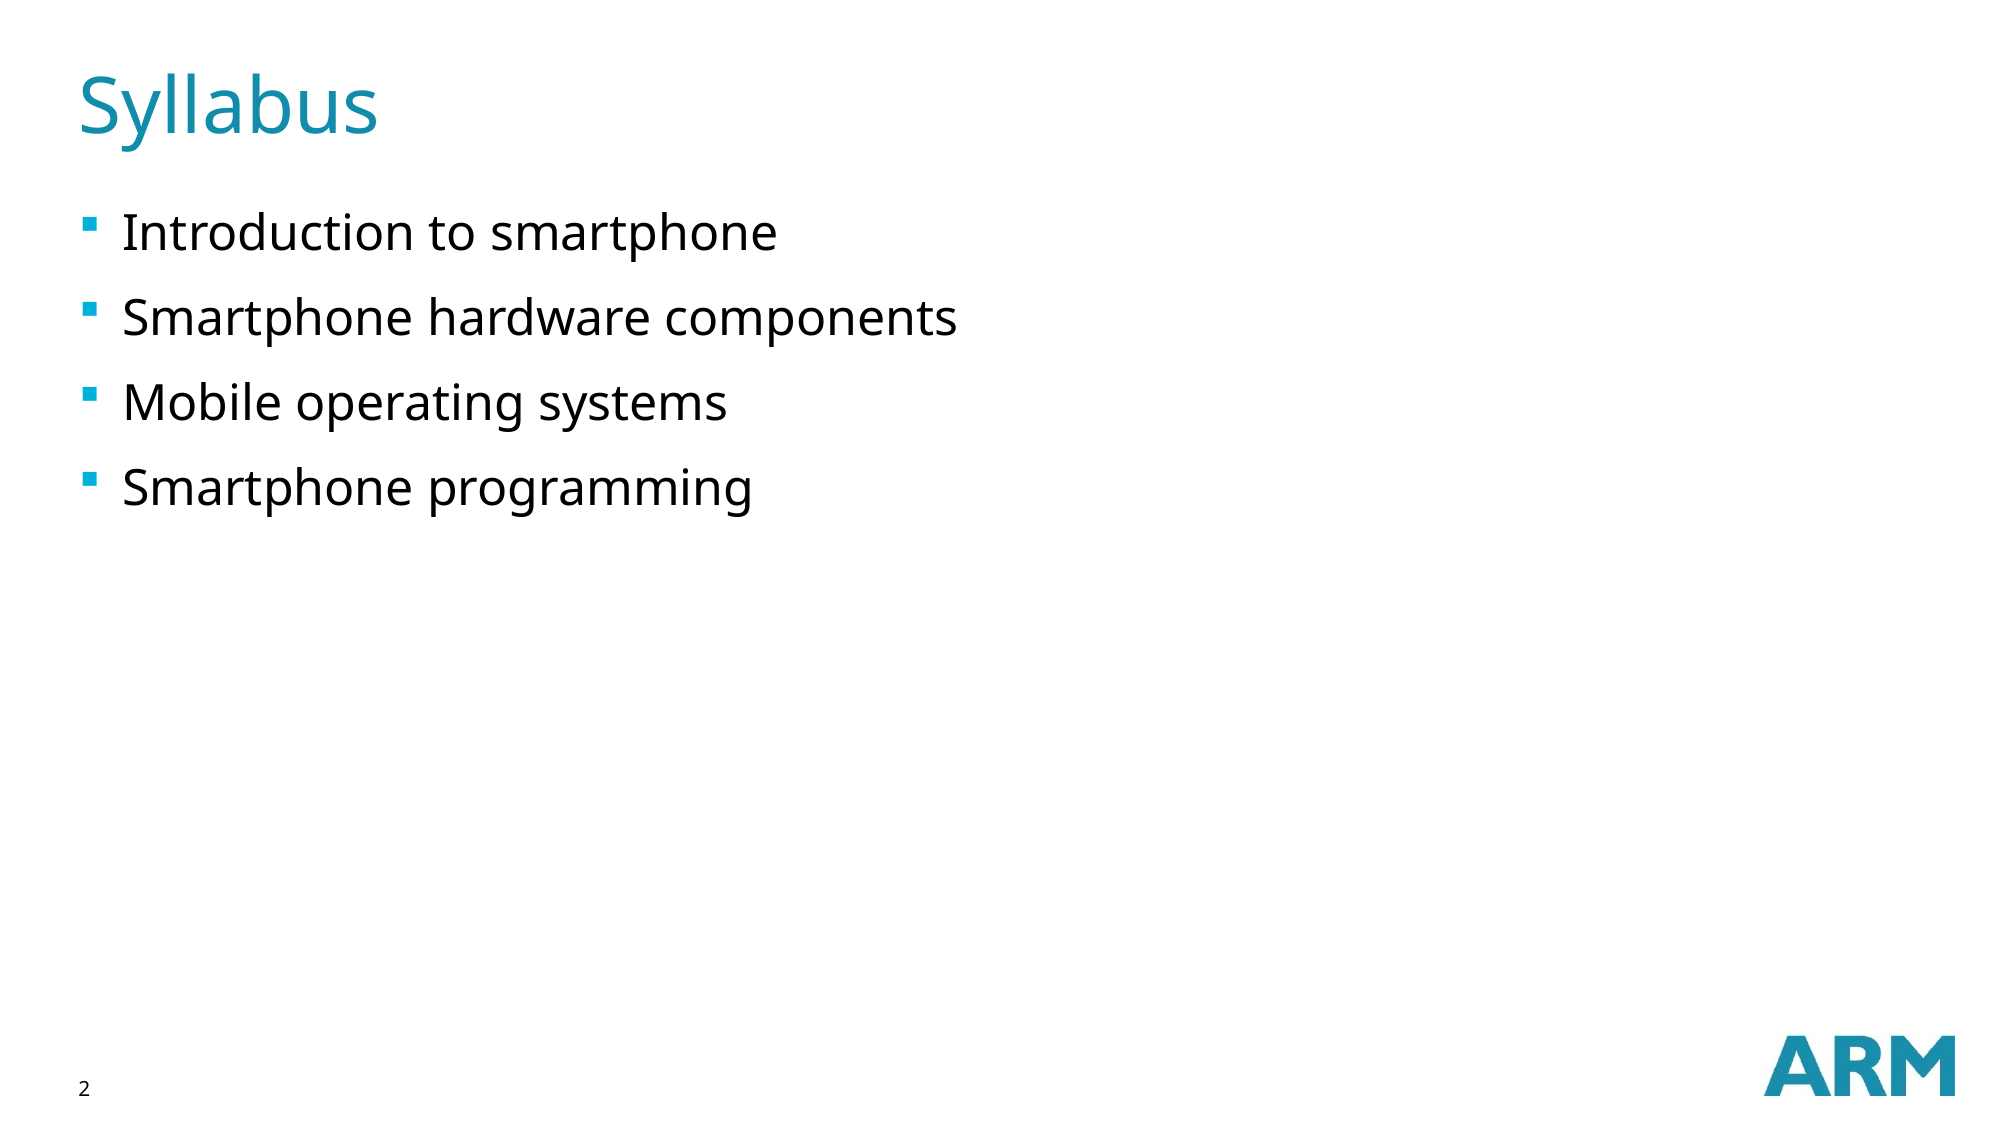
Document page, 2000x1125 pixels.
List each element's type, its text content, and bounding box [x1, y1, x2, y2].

list Introduction to smartphone Smartphone hardware components Mobile operating systems Smartphone programming [78, 200, 1909, 969]
picture [1763, 1035, 1955, 1096]
title Syllabus [78, 55, 1910, 150]
